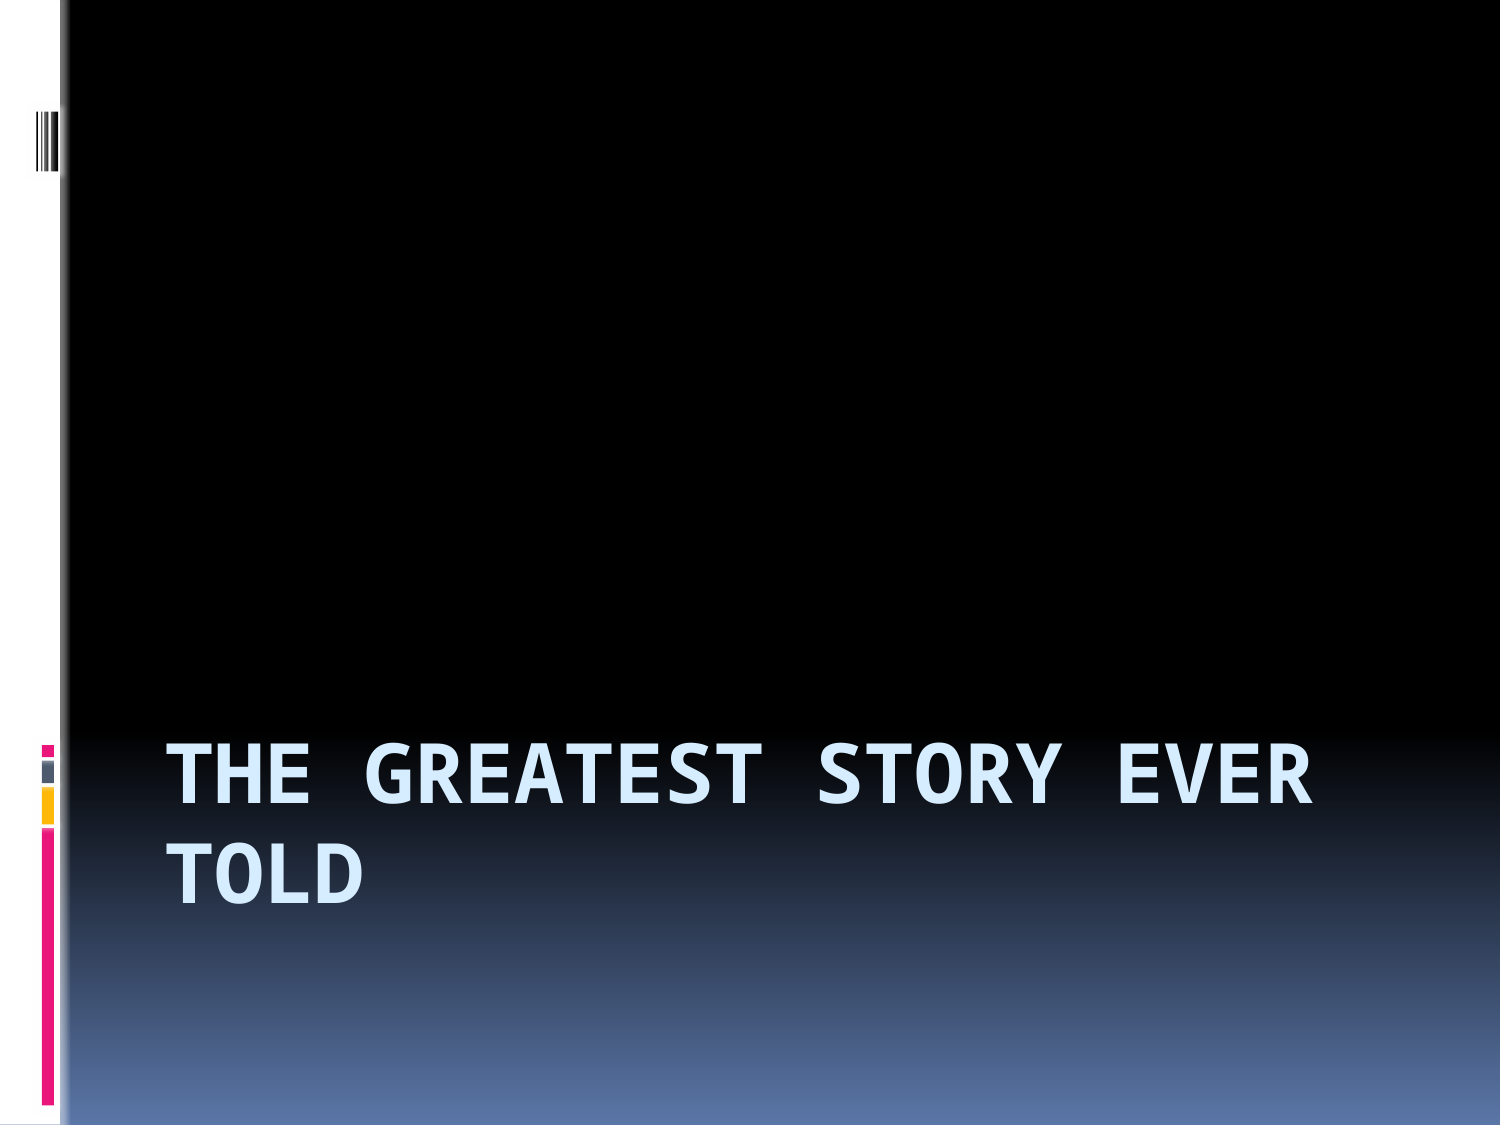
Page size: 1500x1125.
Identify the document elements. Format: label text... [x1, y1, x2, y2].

title The Greatest Story Ever Told [150, 712, 1425, 1037]
